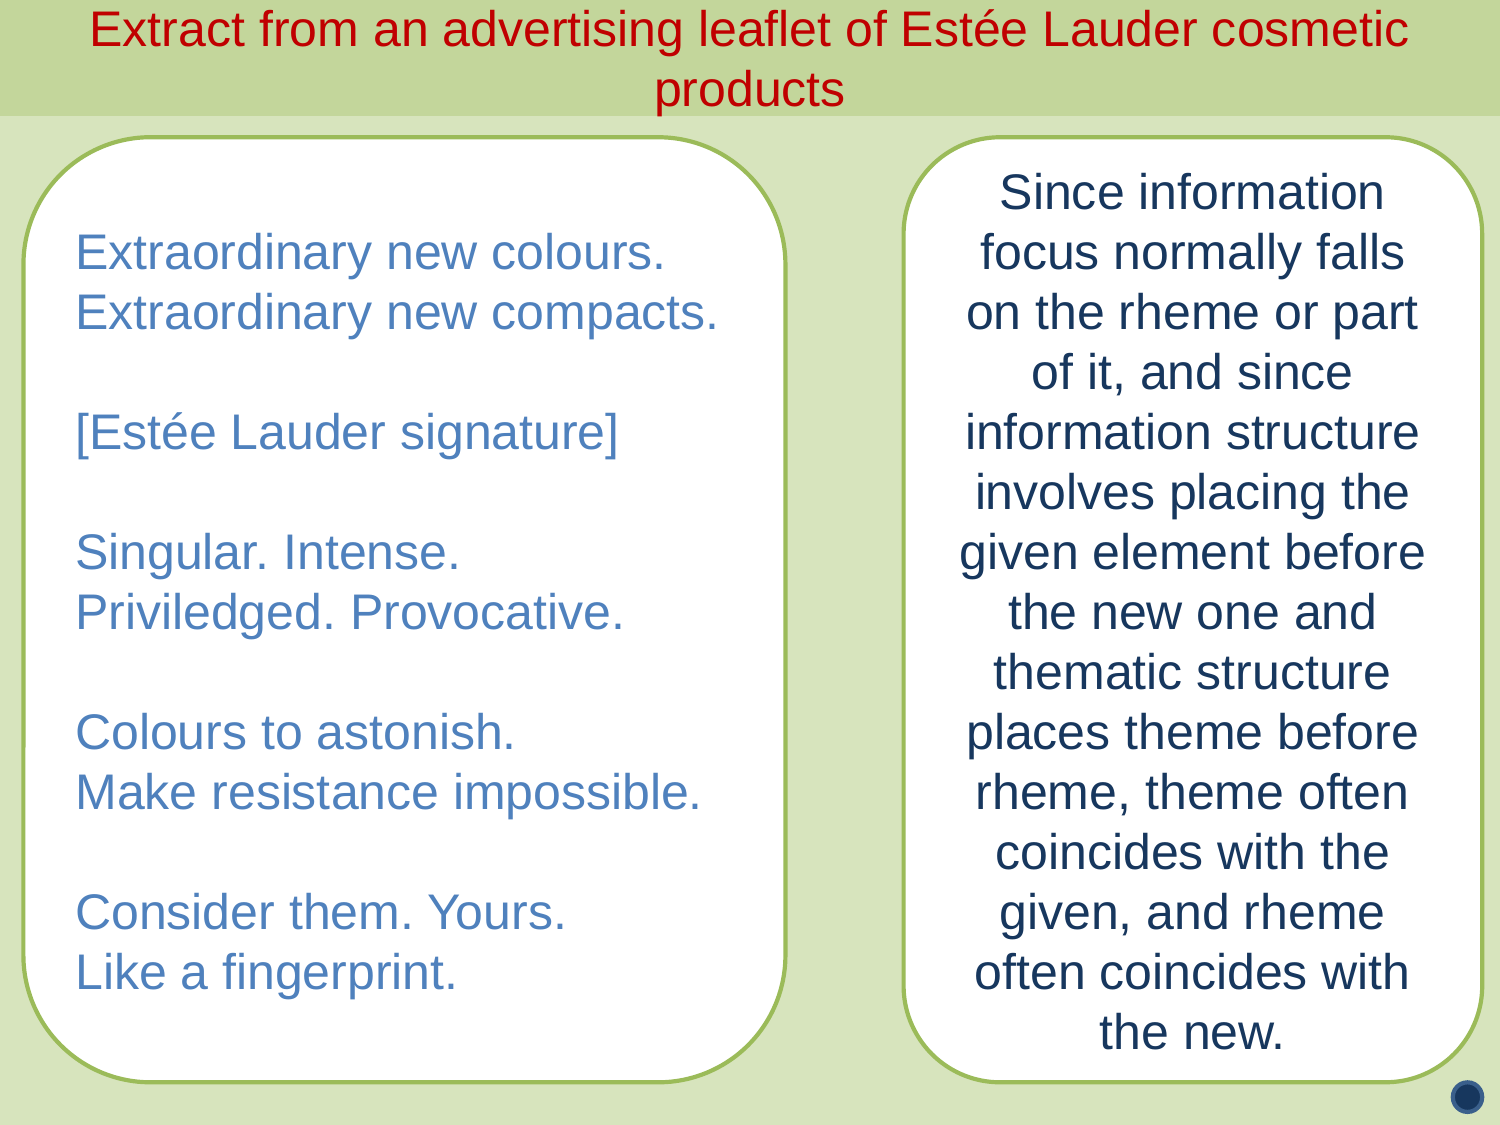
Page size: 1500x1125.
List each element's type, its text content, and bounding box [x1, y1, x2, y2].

text_box Extraordinary new colours. Extraordinary new compacts. [Estée Lauder signature] Singular. Intense. Priviledged. Provocative. Colours to astonish. Make resistance impossible. Consider them. Yours. Like a fingerprint. [21, 135, 788, 1085]
text_box Since information focus normally falls on the rheme or part of it, and since information structure involves placing the given element before the new one and thematic structure places theme before rheme, theme often coincides with the given, and rheme often coincides with the new. [901, 135, 1485, 1085]
text_box Extract from an advertising leaflet of Estée Lauder cosmetic products [0, 0, 1500, 116]
text_box [1450, 1080, 1485, 1115]
